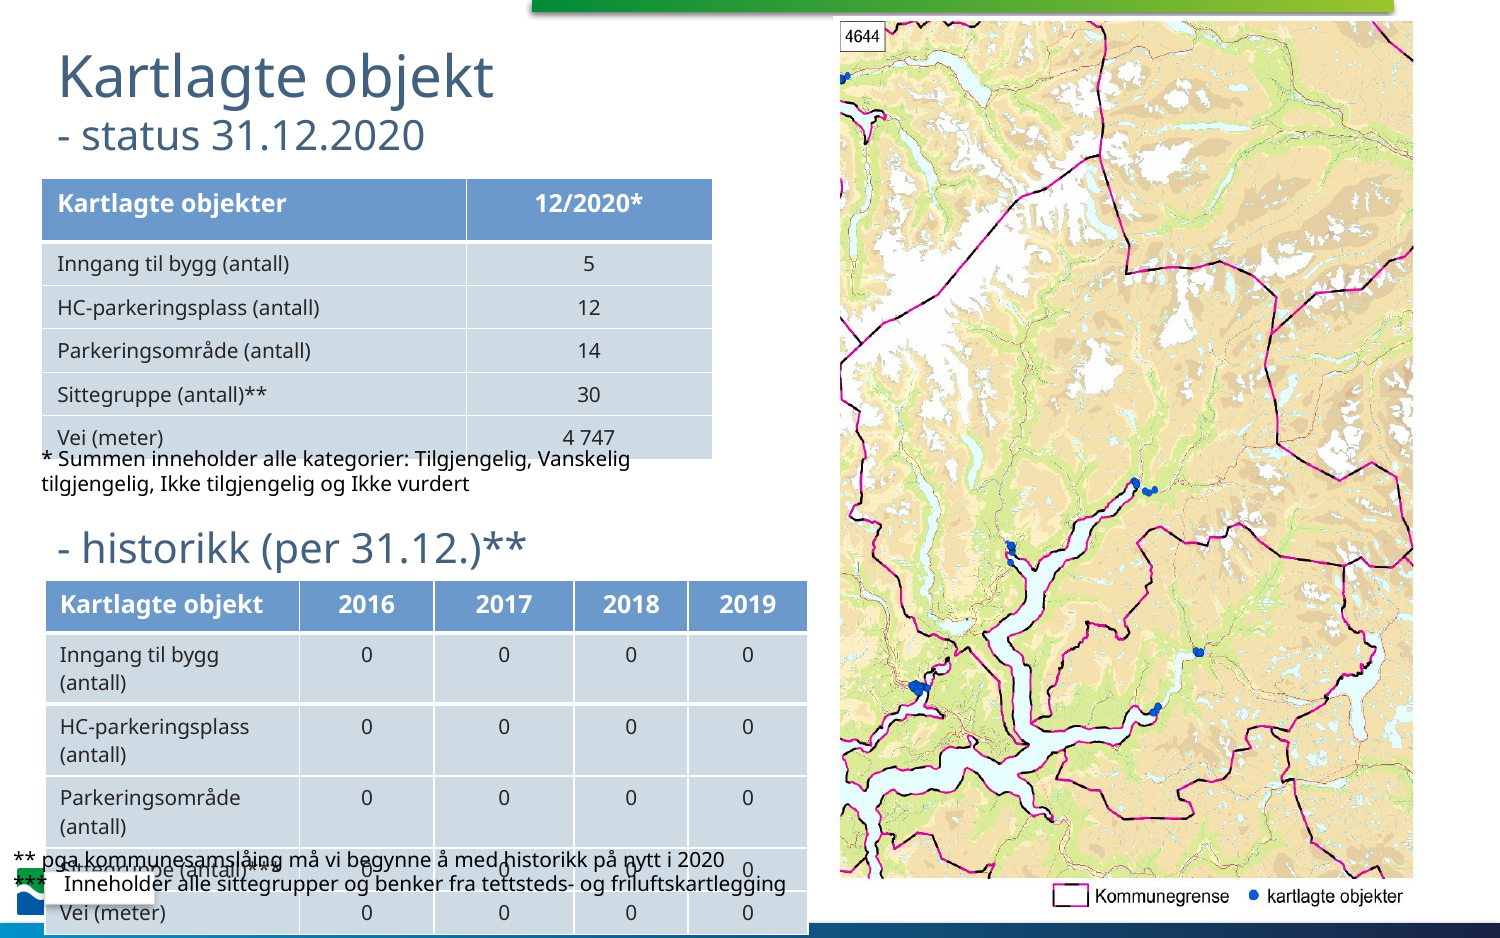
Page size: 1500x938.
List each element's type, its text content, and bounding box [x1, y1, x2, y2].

text_box - historikk (per 31.12.)** [42, 496, 828, 580]
table_cell 0 [435, 777, 573, 838]
table_cell 0 [575, 635, 687, 702]
table_cell 0 [575, 904, 687, 934]
table_cell Parkeringsområde (antall) [42, 329, 466, 372]
table_cell 0 [300, 706, 433, 775]
table_cell 14 [467, 329, 712, 372]
table_header 2016 [300, 581, 433, 631]
table_cell Sittegruppe (antall)** [42, 373, 466, 415]
table_cell 30 [467, 373, 712, 415]
table_cell 0 [435, 706, 573, 775]
table_cell 0 [575, 706, 687, 775]
table_header 12/2020* [467, 179, 712, 240]
table_cell 5 [467, 244, 712, 285]
table_cell 0 [689, 892, 807, 934]
table_header 2019 [689, 581, 807, 631]
table_cell 0 [300, 777, 433, 838]
table_header 2017 [435, 581, 573, 631]
table_cell 0 [300, 904, 433, 934]
table_cell Vei (meter) [46, 904, 299, 934]
table_cell 0 [689, 706, 807, 775]
table_cell Inngang til bygg (antall) [42, 244, 466, 285]
text_box Kartlagte objekt - status 31.12.2020 [42, 24, 828, 167]
table_cell 12 [467, 286, 712, 328]
table_cell Parkeringsområde (antall) [46, 777, 299, 838]
table_cell 0 [300, 635, 433, 702]
table_header Kartlagte objekter [42, 179, 466, 240]
text_box ** pga kommunesamslåing må vi begynne å med historikk på nytt i 2020 *** Inneholder alle sittegrupper og benker fra tettsteds- og friluftskartlegging [0, 838, 802, 904]
table_cell 0 [435, 635, 573, 702]
table_cell 0 [689, 635, 807, 702]
table_cell HC-parkeringsplass (antall) [46, 706, 299, 775]
table_cell 0 [435, 904, 573, 934]
table_cell Inngang til bygg (antall) [46, 635, 299, 702]
text_box * Summen inneholder alle kategorier: Tilgjengelig, Vanskelig tilgjengelig, Ikke tilgjengelig og Ikke vurdert [26, 438, 711, 504]
table_header Kartlagte objekt [46, 581, 299, 631]
picture [833, 16, 1419, 913]
table_cell 0 [802, 849, 807, 890]
table_cell 0 [575, 777, 687, 838]
table_cell 0 [689, 777, 807, 847]
table_cell Vei (meter) [42, 416, 466, 438]
table_cell 4 747 [467, 416, 712, 459]
table_cell HC-parkeringsplass (antall) [42, 286, 466, 328]
table_header 2018 [575, 581, 687, 631]
